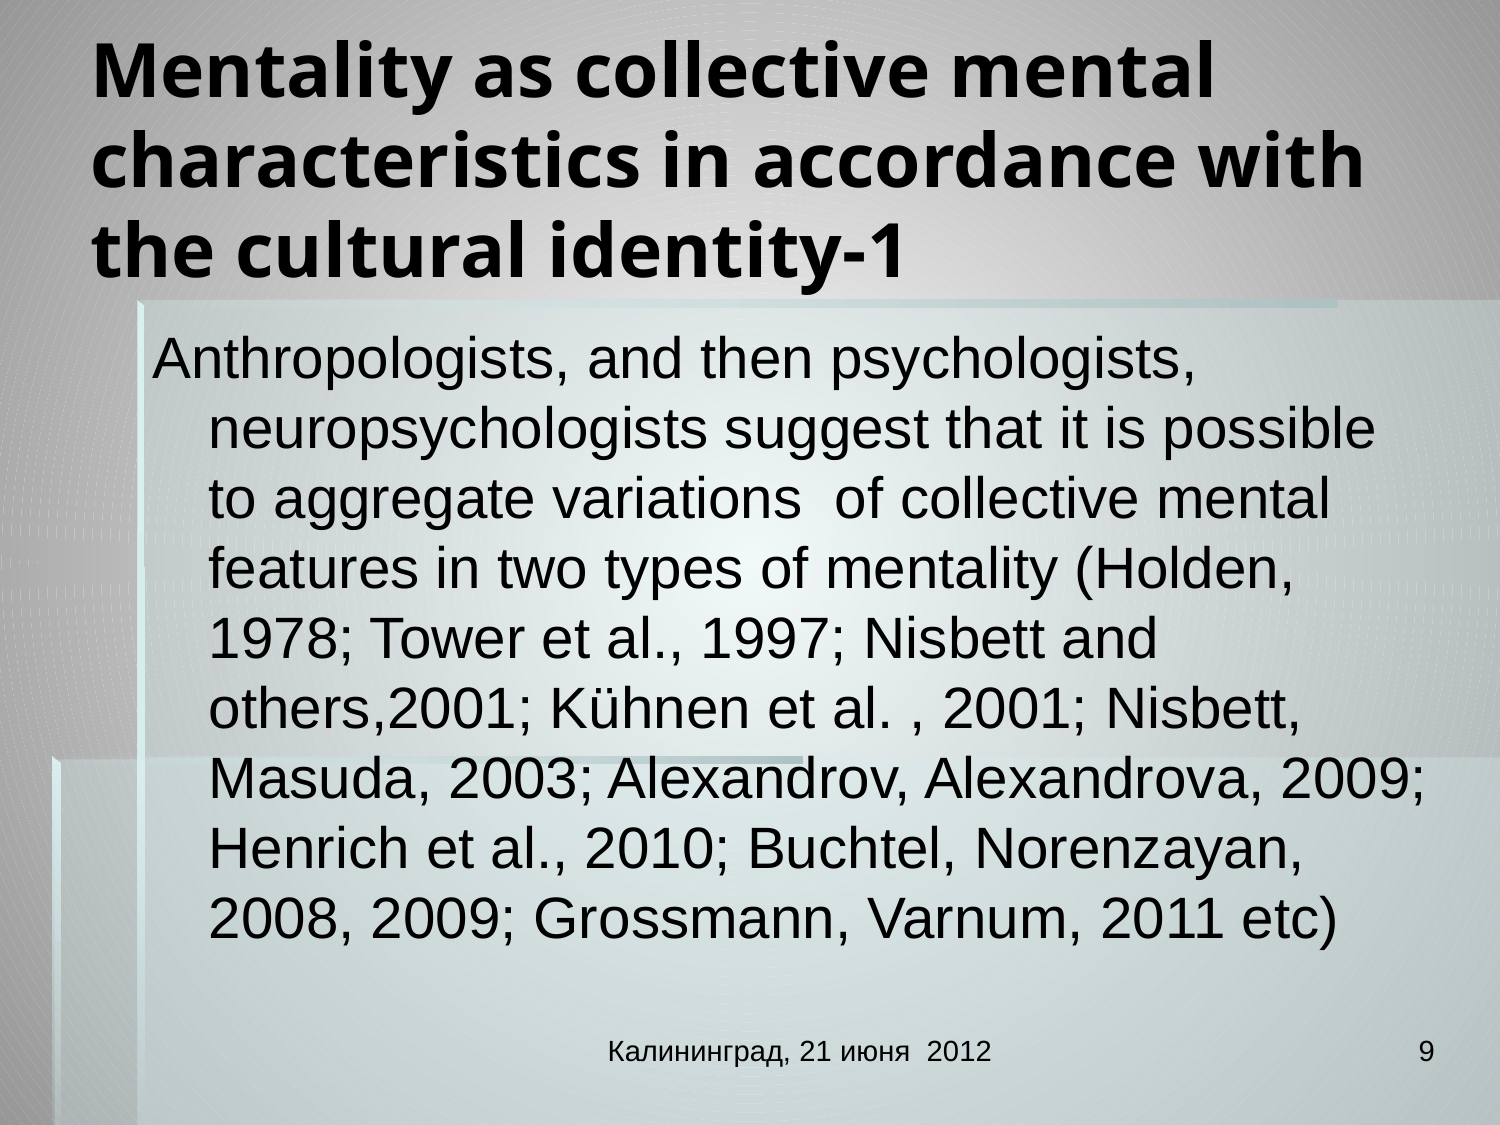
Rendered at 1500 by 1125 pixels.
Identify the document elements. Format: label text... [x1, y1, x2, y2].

slide_number 9 [1137, 1024, 1451, 1103]
title Mentality as collective mental characteristics in accordance with the cultural identity-1 [74, 39, 1451, 276]
footer Калининград, 21 июня 2012 [562, 1024, 1038, 1103]
list Anthropologists, and then psychologists, neuropsychologists suggest that it is possible to aggregate variations of collective mental features in two types of mentality (Holden, 1978; Tower et al., 1997; Nisbett and others,2001; Kühnen et al. , 2001; Nisbett, Masuda, 2003; Alexandrov, Alexandrova, 2009; Henrich et al., 2010; Buchtel, Norenzayan, 2008, 2009; Grossmann, Varnum, 2011 etc) [137, 312, 1452, 1001]
